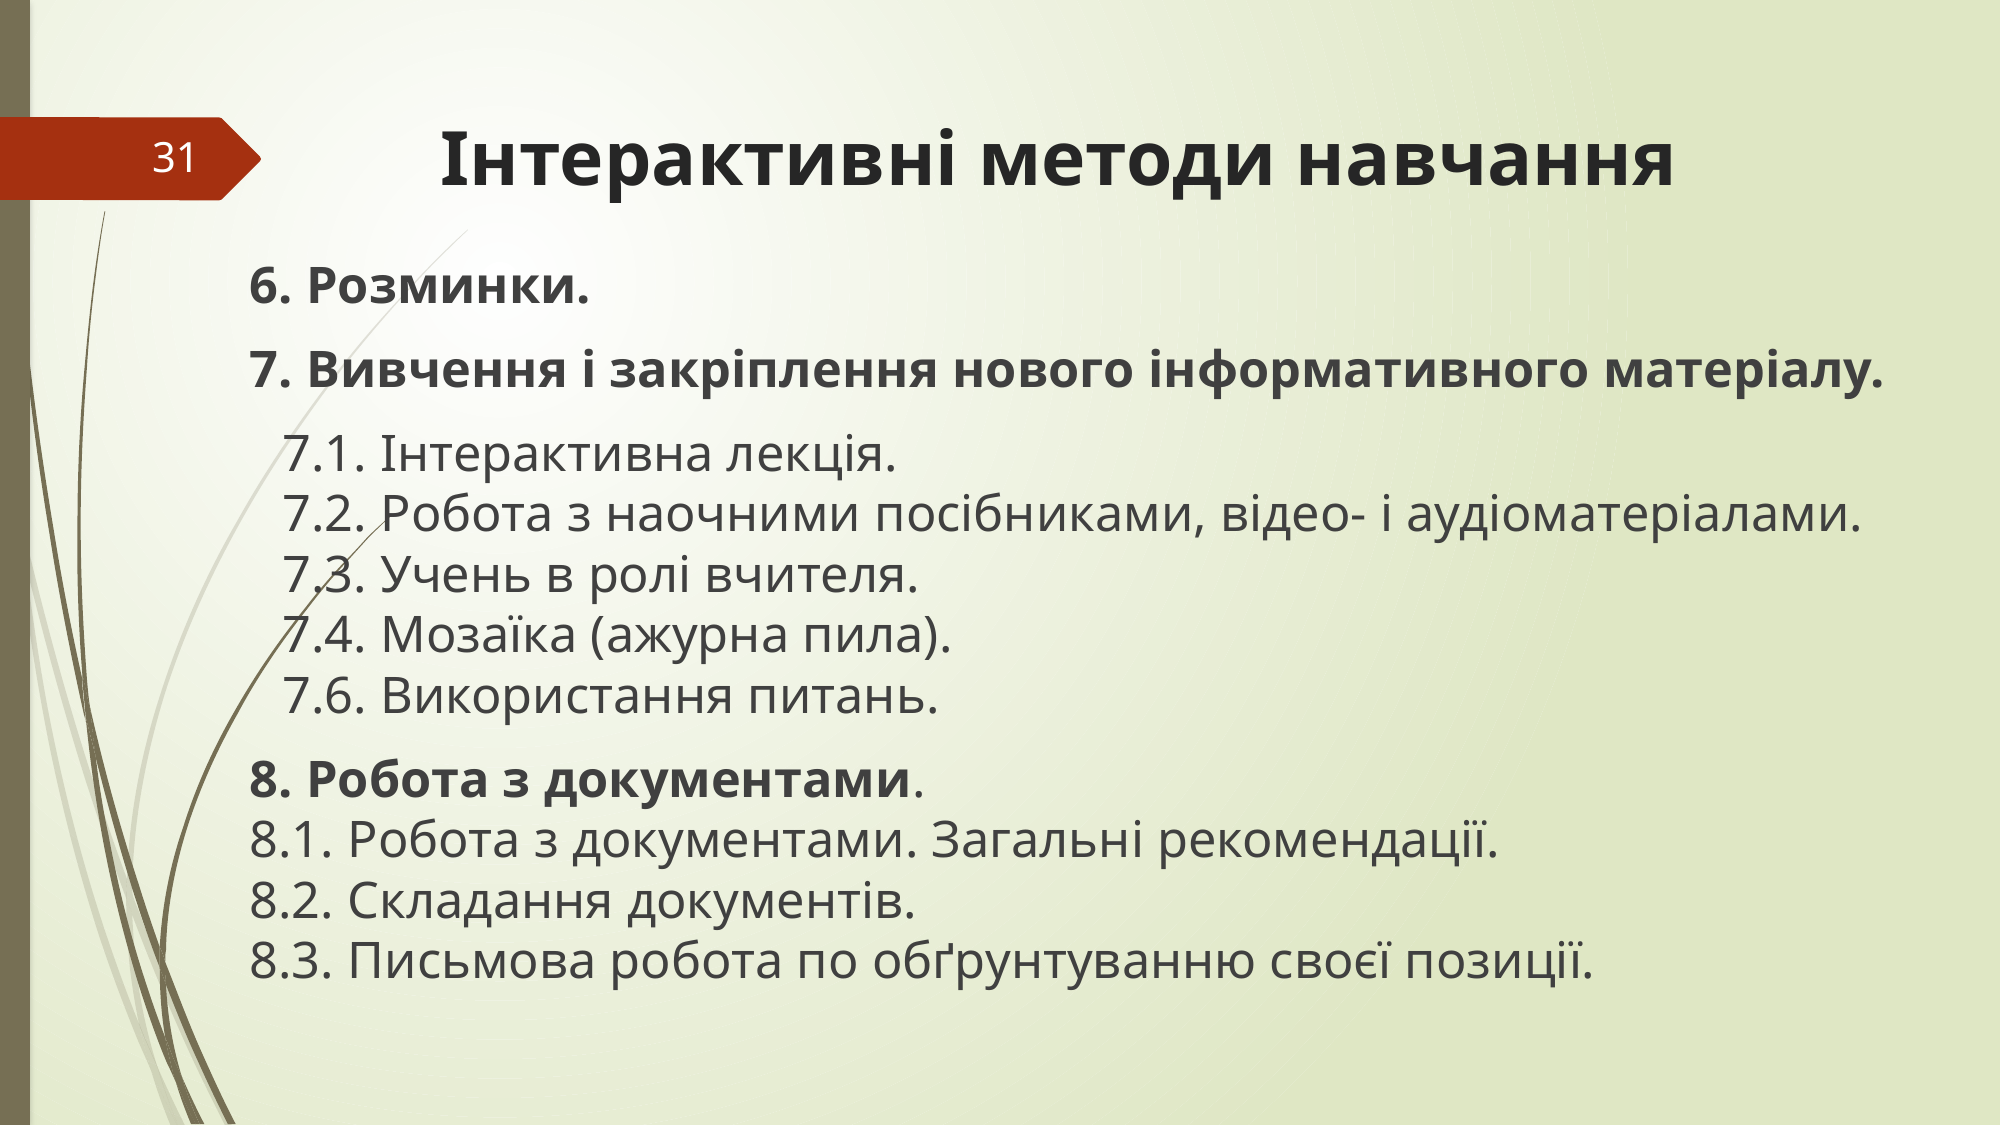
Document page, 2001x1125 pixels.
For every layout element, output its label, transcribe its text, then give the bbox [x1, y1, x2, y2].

slide_number 31 [87, 129, 216, 190]
title Інтерактивні методи навчання [425, 102, 1888, 313]
list 6. Розминки. 7. Вивчення і закріплення нового інформативного матеріалу. 7.1. Інтерактивна лекція. 7.2. Робота з наочними посібниками, відео- і аудіоматеріалами. 7.3. Учень в ролі вчителя. 7.4. Мозаїка (ажурна пила). 7.6. Використання питань. 8. Робота з документами. 8.1. Робота з документами. Загальні рекомендації. 8.2. Складання документів. 8.3. Письмова робота по обґрунтуванню своєї позиції. [178, 246, 1958, 1005]
